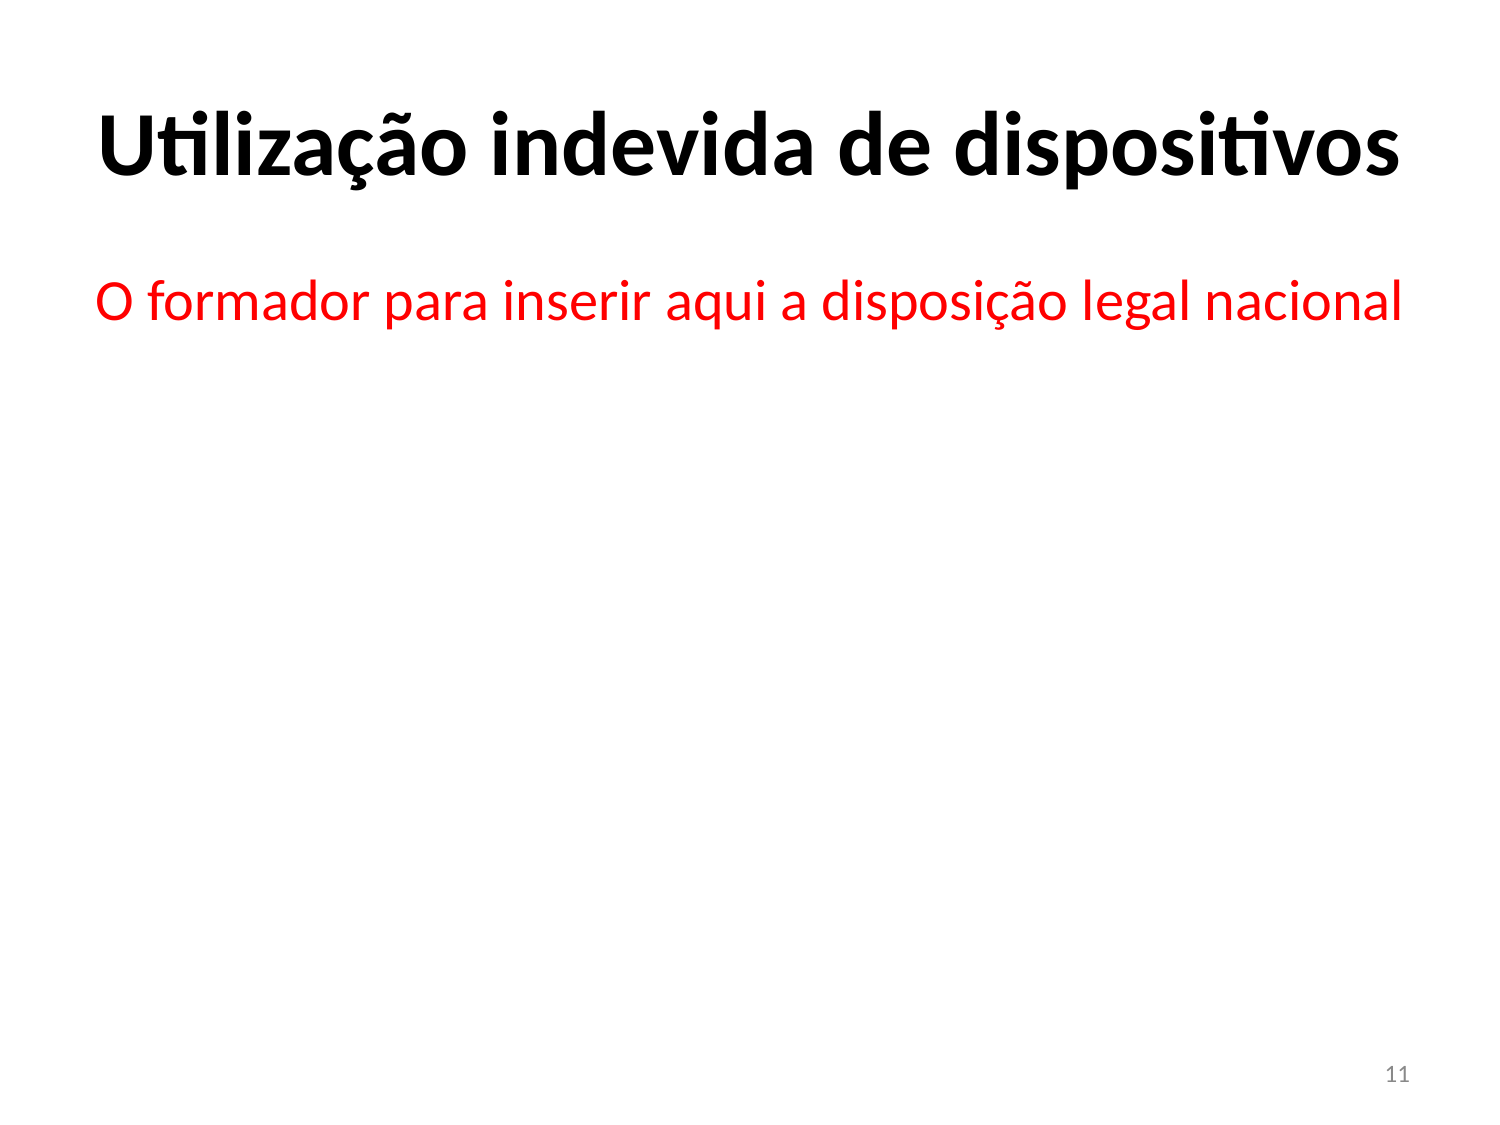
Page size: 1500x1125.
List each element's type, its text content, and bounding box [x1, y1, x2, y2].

list O formador para inserir aqui a disposição legal nacional [75, 262, 1425, 1005]
title Utilização indevida de dispositivos [75, 45, 1425, 233]
slide_number 11 [1074, 1042, 1425, 1103]
